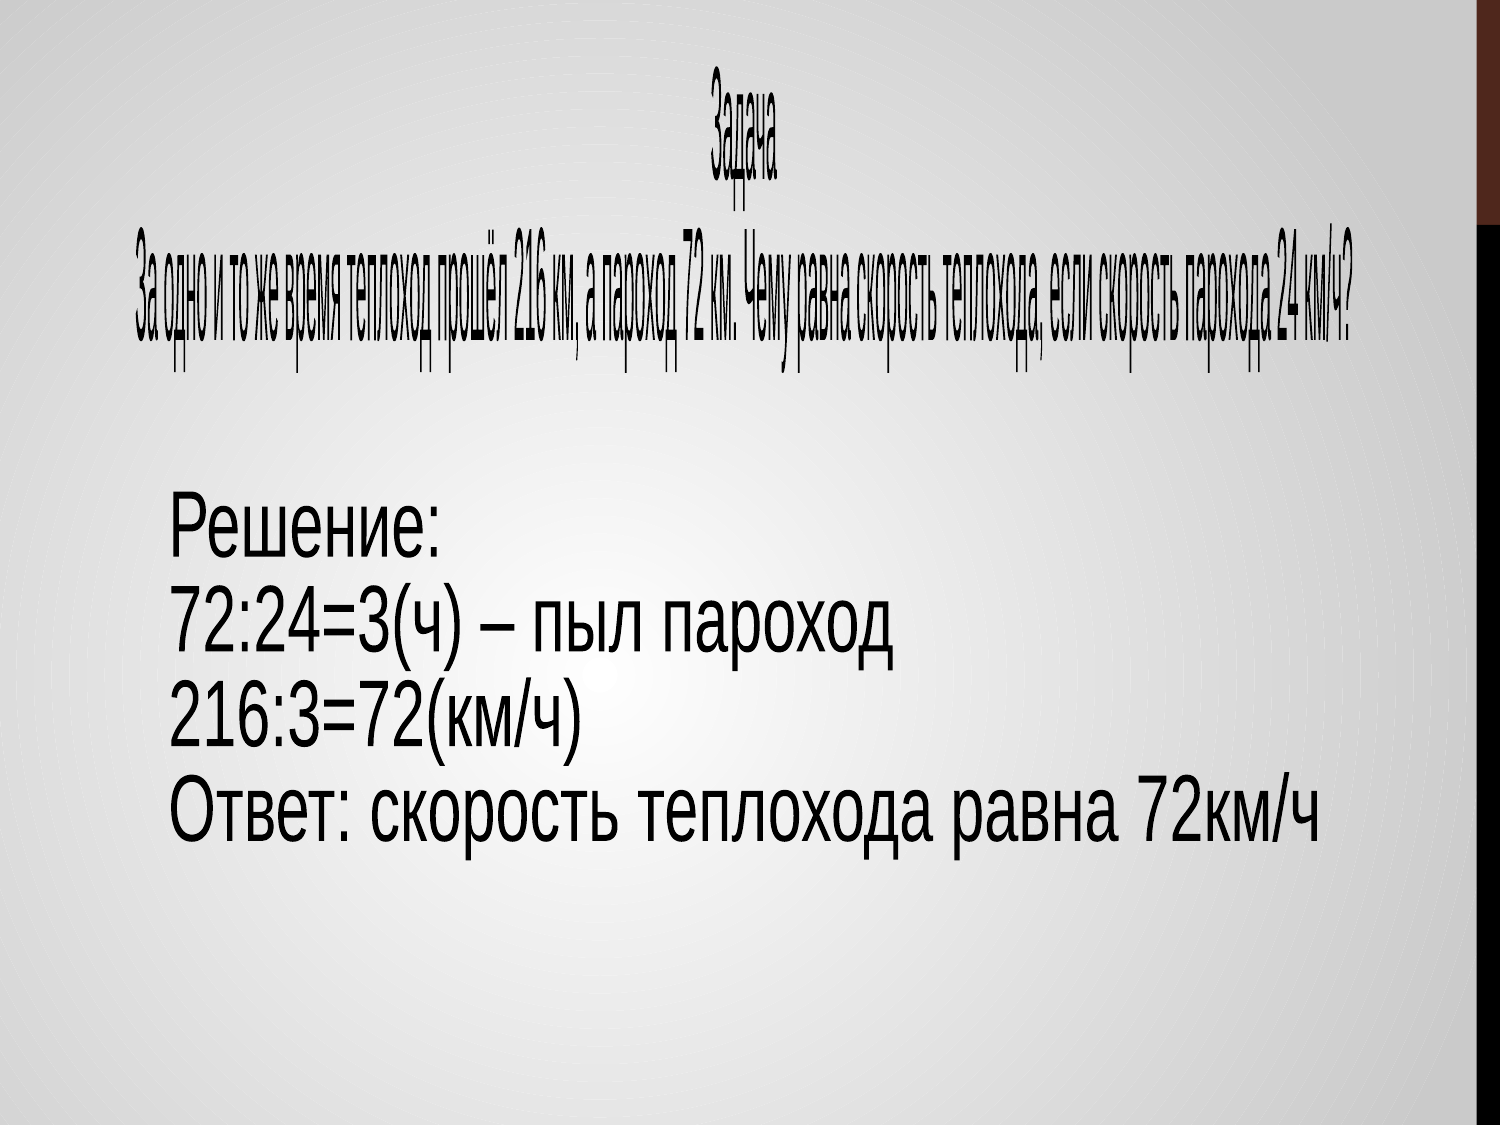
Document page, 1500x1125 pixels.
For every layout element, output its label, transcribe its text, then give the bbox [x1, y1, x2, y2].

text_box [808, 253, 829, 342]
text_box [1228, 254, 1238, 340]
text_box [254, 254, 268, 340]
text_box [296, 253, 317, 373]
text_box Задача За одно и то же время теплоход прошёл 216 км, а пароход 72 км. Чему равна скорость теплохода, если скорость парохода 24 км/ч? [723, 92, 745, 212]
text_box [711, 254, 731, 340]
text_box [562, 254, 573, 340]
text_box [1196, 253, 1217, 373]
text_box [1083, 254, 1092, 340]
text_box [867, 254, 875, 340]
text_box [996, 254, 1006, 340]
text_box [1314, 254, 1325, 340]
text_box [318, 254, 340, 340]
text_box Задача За одно и то же время теплоход прошёл 216 км, а пароход 72 км. Чему равна скорость теплохода, если скорость парохода 24 км/ч? [1016, 253, 1039, 373]
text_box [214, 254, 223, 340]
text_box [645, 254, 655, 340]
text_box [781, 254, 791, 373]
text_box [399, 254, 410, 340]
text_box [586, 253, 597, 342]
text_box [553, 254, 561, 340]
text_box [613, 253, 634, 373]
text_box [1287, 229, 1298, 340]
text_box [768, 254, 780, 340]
